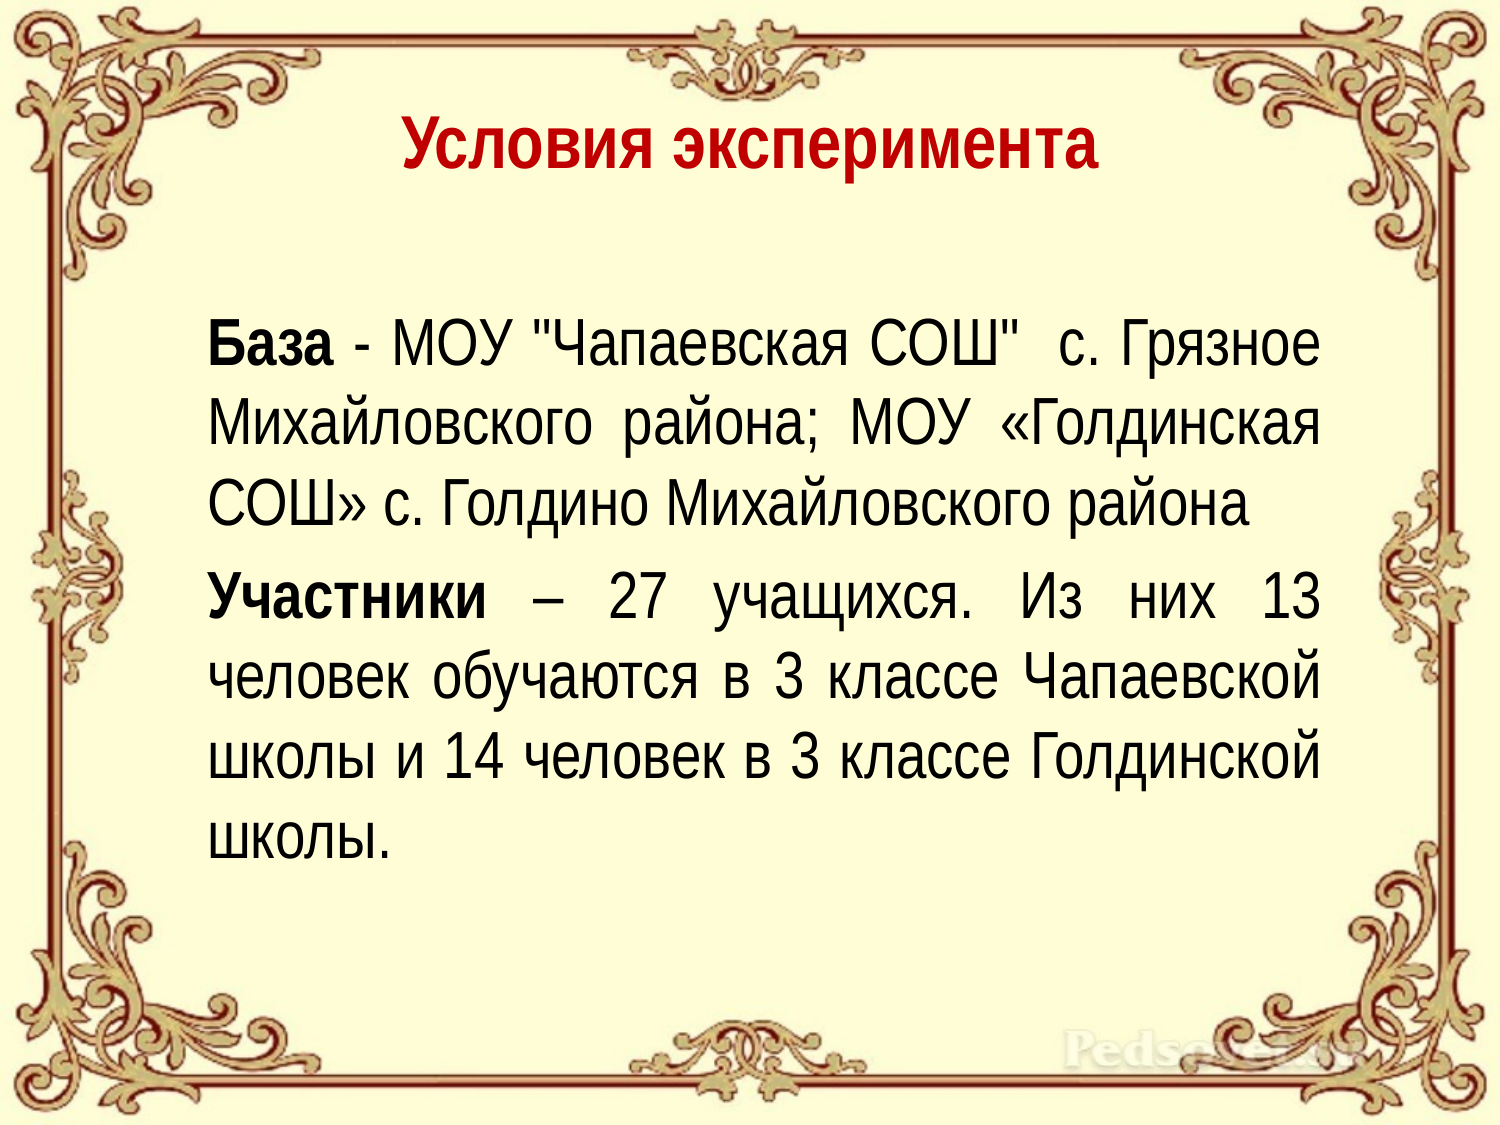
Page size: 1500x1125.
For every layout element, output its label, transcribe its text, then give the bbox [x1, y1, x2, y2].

title Условия эксперимента [75, 45, 1425, 233]
list База - МОУ "Чапаевская СОШ" с. Грязное Михайловского района; МОУ «Голдинская СОШ» с. Голдино Михайловского района Участники – 27 учащихся. Из них 13 человек обучаются в 3 классе Чапаевской школы и 14 человек в 3 классе Голдинской школы. [135, 290, 1339, 1094]
picture [0, 0, 1500, 1125]
